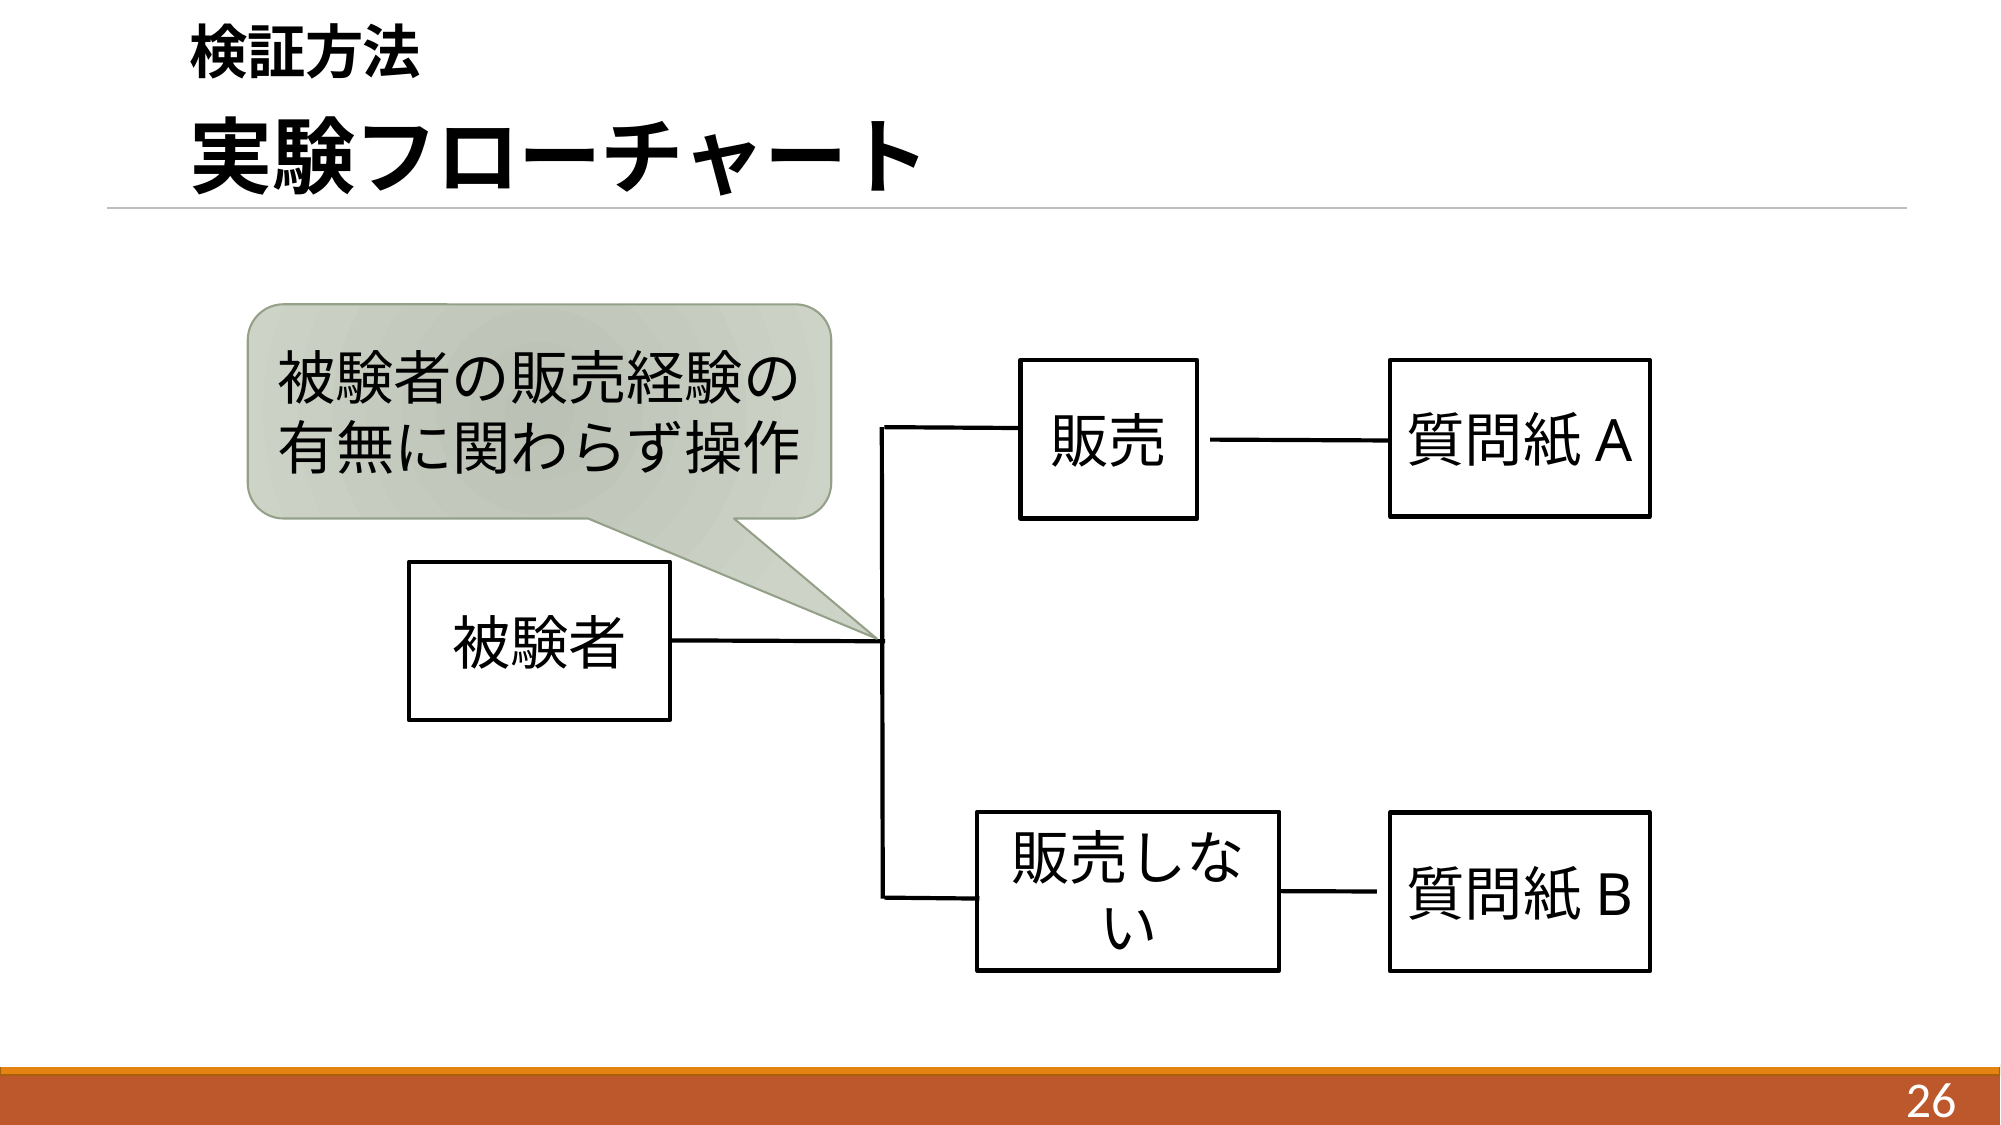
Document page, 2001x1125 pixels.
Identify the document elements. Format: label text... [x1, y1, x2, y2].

text_box 被験者の販売経験の有無に関わらず操作 [246, 303, 833, 520]
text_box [408, 359, 1651, 972]
title 検証方法 実験フローチャート [174, 0, 1825, 212]
slide_number 26 [1756, 1067, 1972, 1125]
